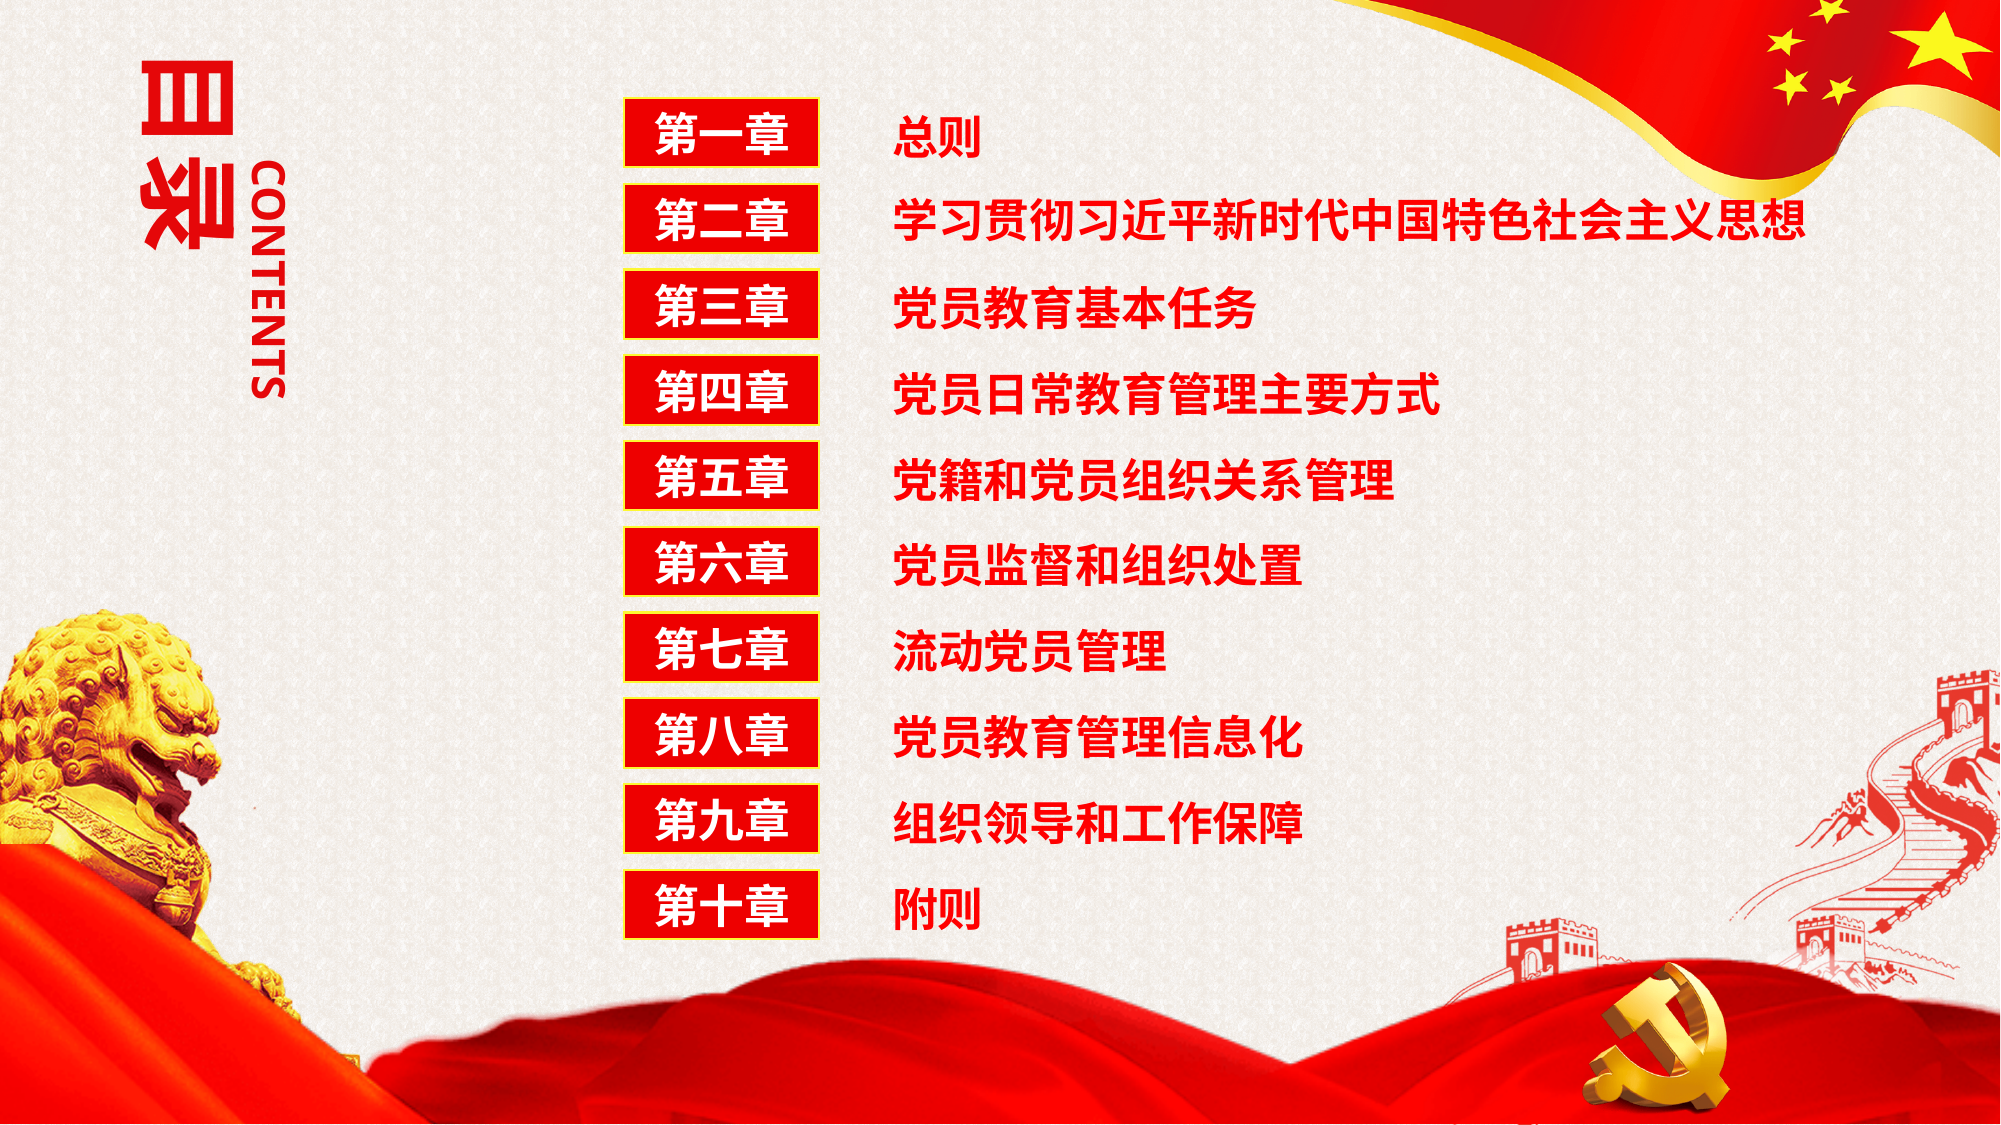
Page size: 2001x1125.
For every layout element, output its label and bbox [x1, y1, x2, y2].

text_box [624, 804, 1332, 882]
text_box [624, 97, 1059, 174]
text_box [624, 440, 1482, 517]
picture [0, 0, 2001, 1125]
text_box [624, 269, 1332, 346]
text_box [624, 354, 1482, 440]
text_box [624, 869, 1059, 946]
text_box [624, 697, 1332, 804]
text_box [624, 183, 1852, 269]
text_box [624, 526, 1332, 610]
text_box [624, 612, 1240, 710]
